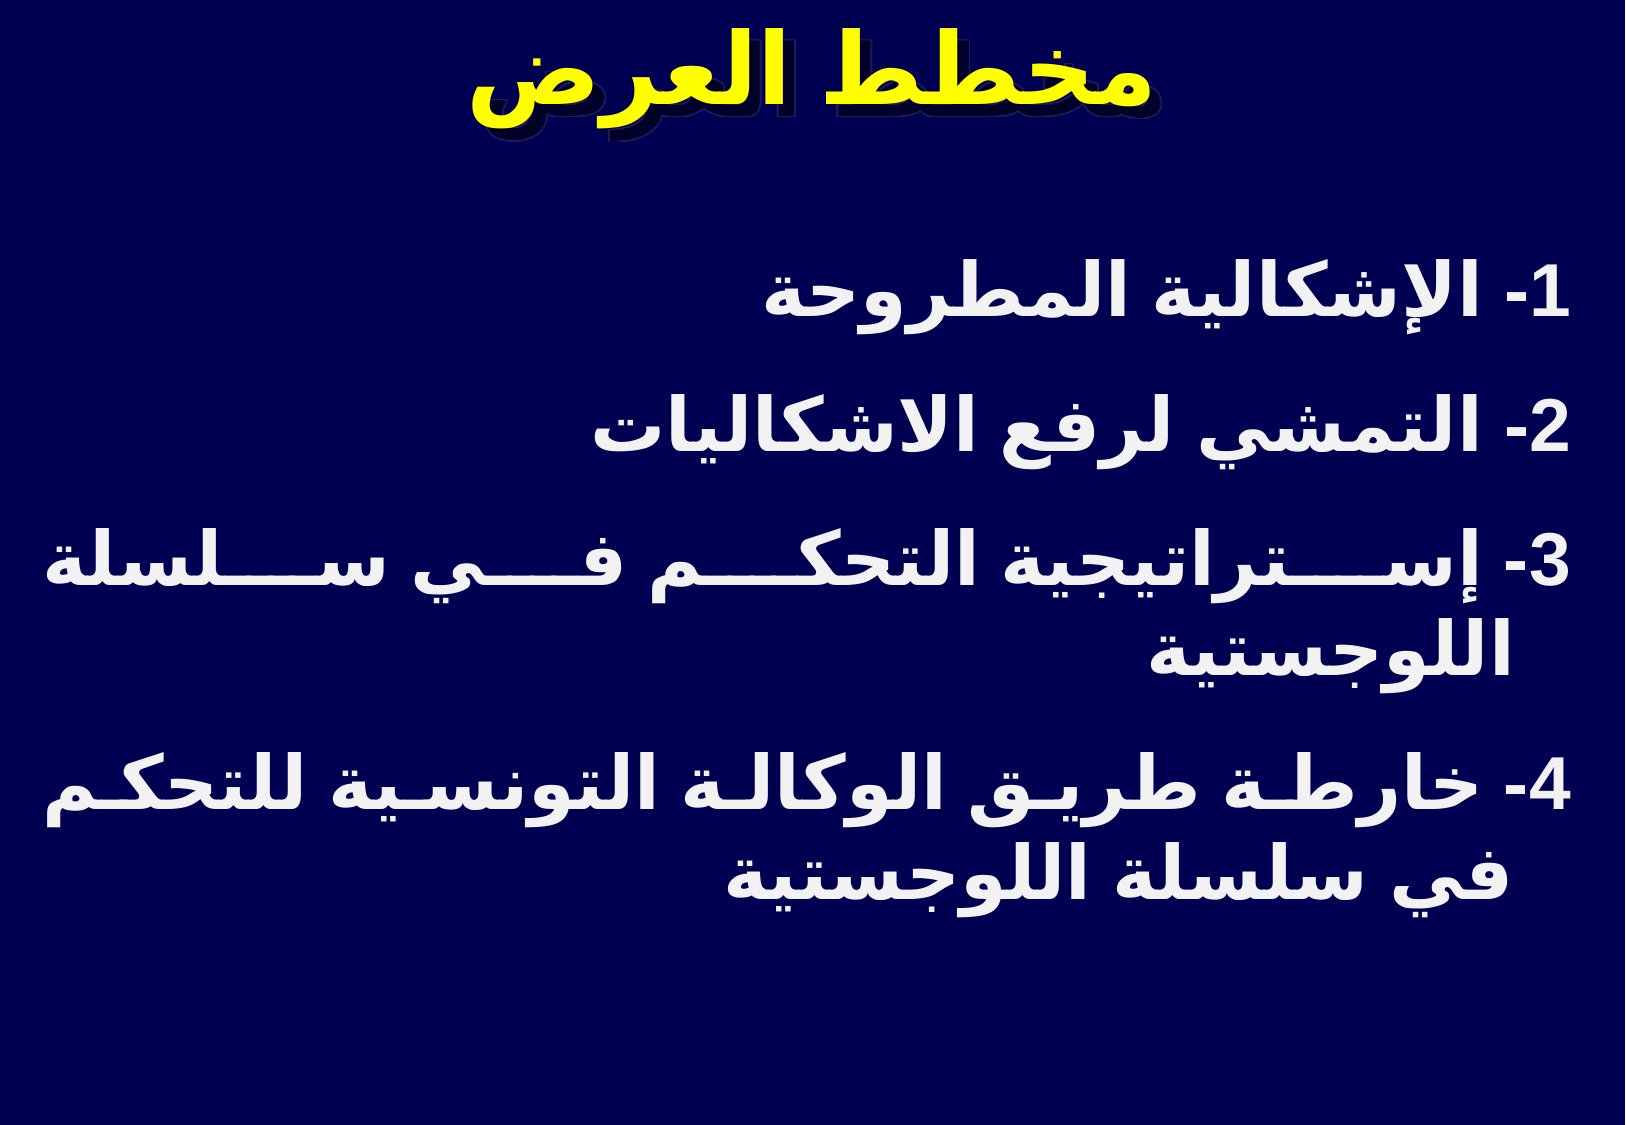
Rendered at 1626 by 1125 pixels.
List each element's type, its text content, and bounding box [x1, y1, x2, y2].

subtitle 1- الإشكالية المطروحة 2- التمشي لرفع الاشكاليات 3- إستراتيجية التحكم في سلسلة اللوجستية 4- خارطة طريق الوكالة التونسية للتحكم في سلسلة اللوجستية [27, 234, 1587, 985]
text_box مخطط العرض [0, 0, 1625, 129]
